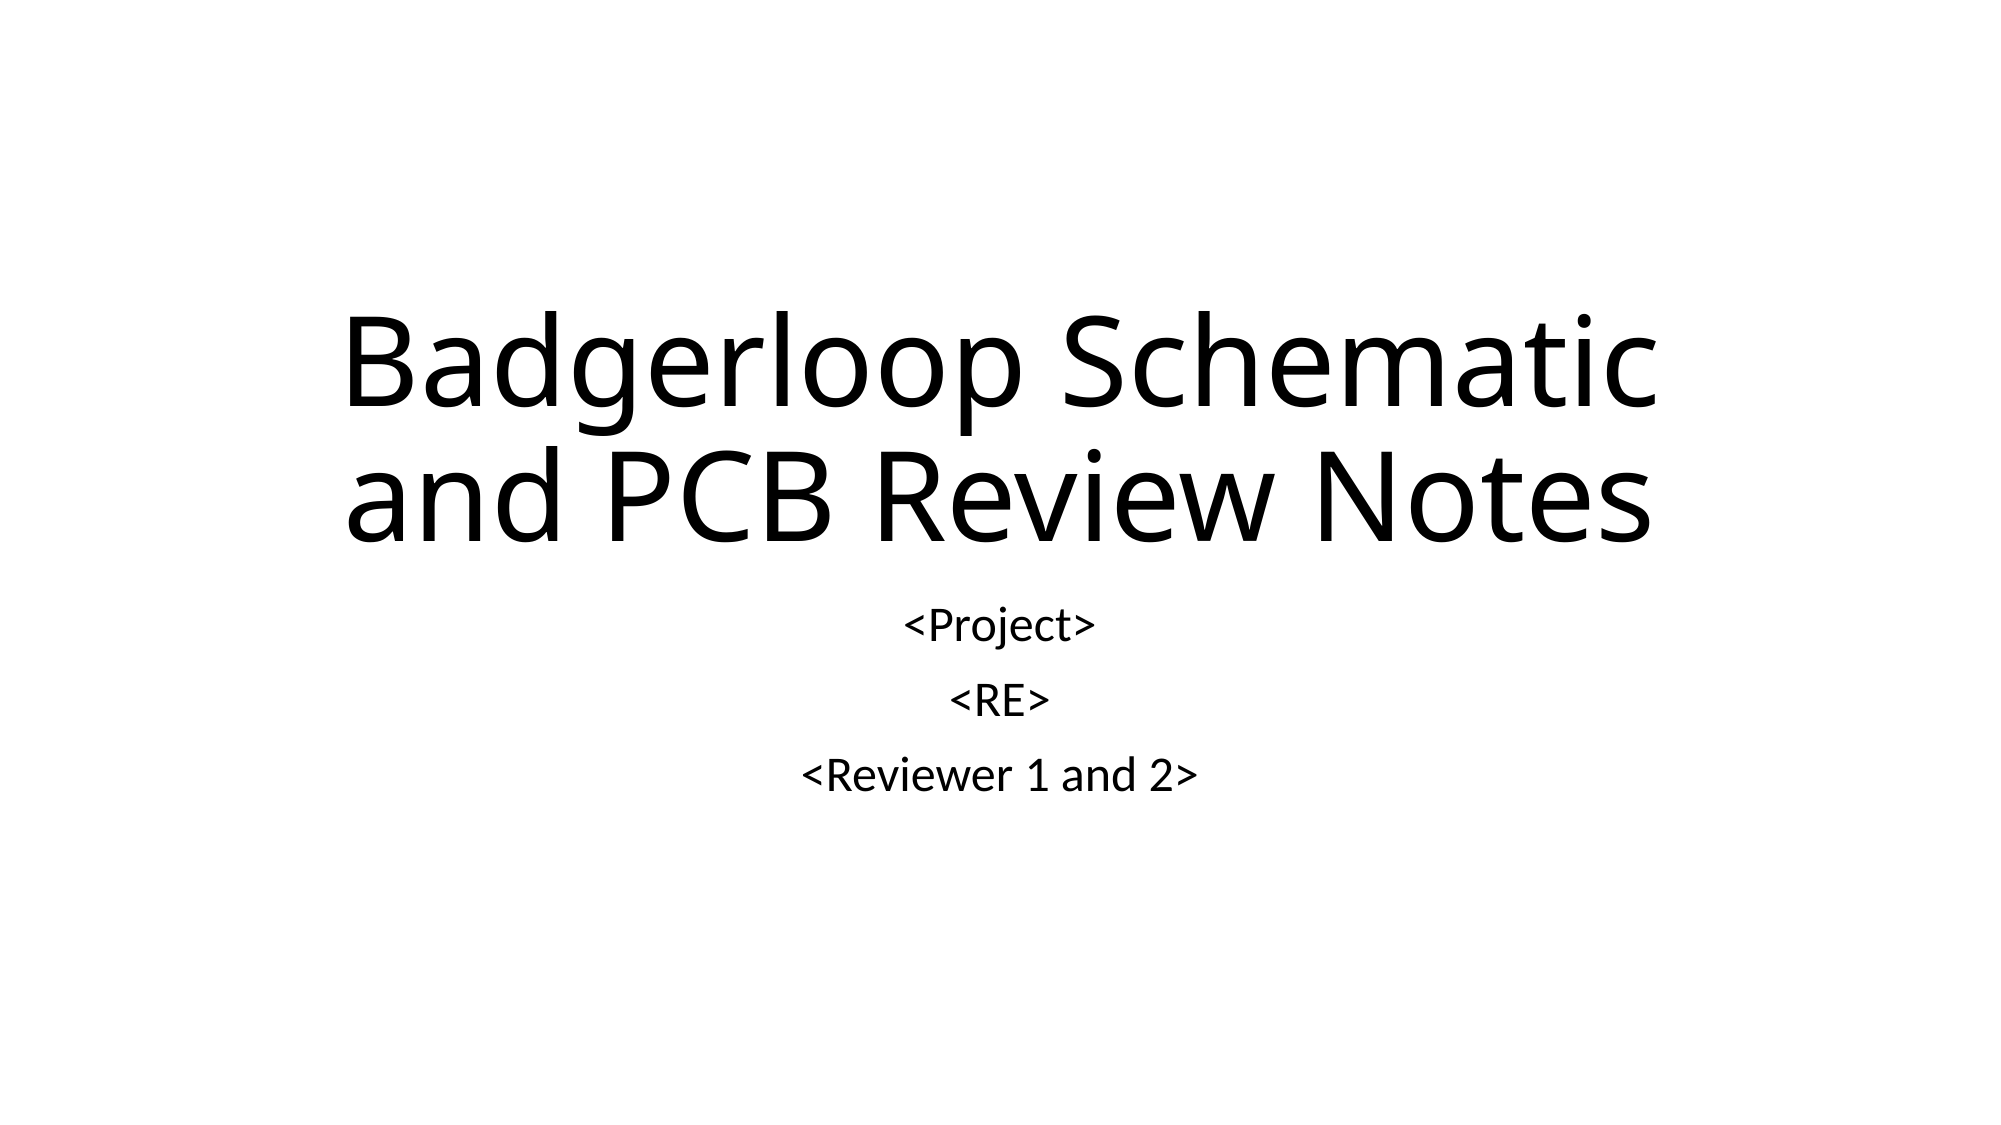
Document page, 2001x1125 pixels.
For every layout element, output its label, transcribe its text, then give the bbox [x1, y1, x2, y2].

subtitle <Project> <RE> <Reviewer 1 and 2> [249, 590, 1750, 863]
title Badgerloop Schematic and PCB Review Notes [249, 184, 1750, 576]
